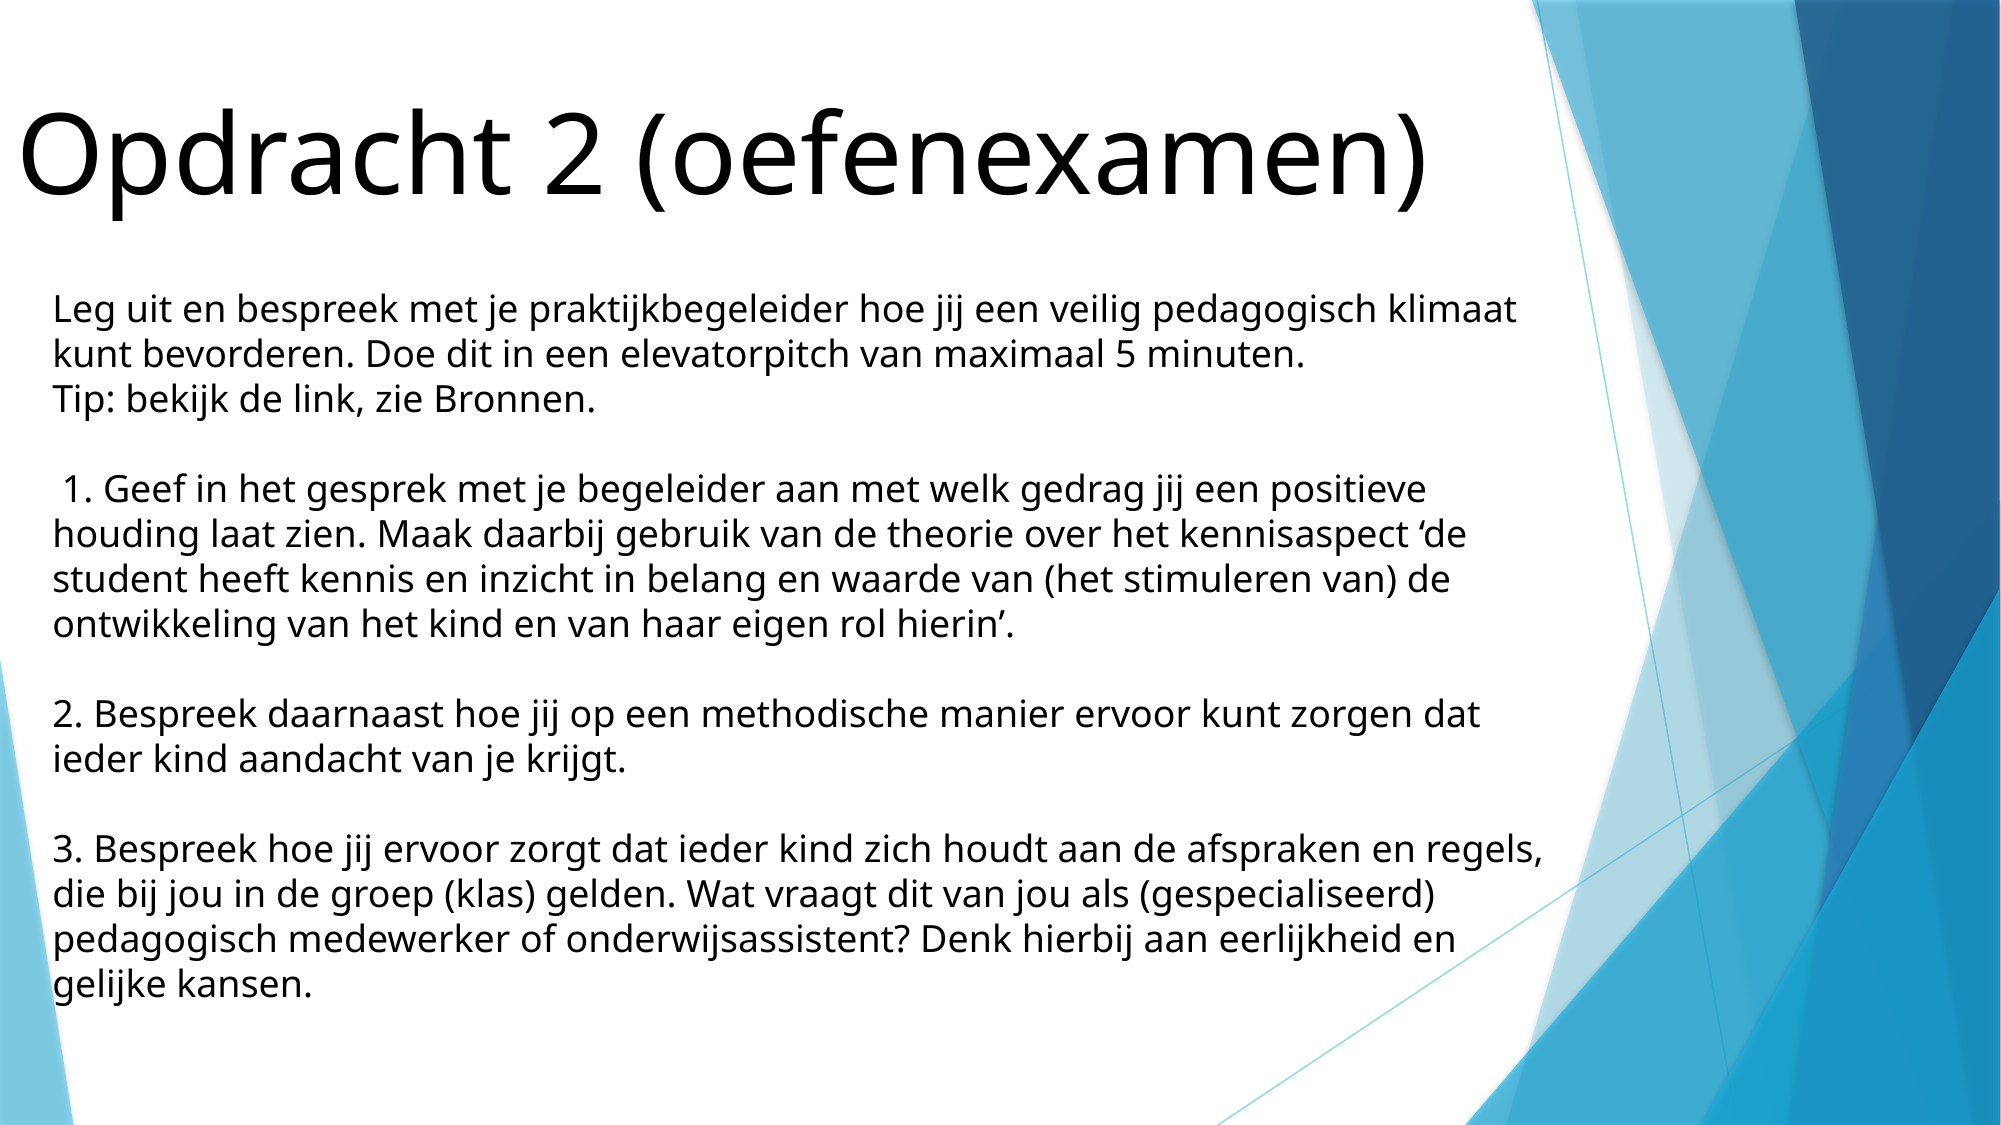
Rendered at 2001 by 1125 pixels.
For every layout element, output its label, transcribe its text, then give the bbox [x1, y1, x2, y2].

text_box Leg uit en bespreek met je praktijkbegeleider hoe jij een veilig pedagogisch klimaat kunt bevorderen. Doe dit in een elevatorpitch van maximaal 5 minuten. Tip: bekijk de link, zie Bronnen. 1. Geef in het gesprek met je begeleider aan met welk gedrag jij een positieve houding laat zien. Maak daarbij gebruik van de theorie over het kennisaspect ‘de student heeft kennis en inzicht in belang en waarde van (het stimuleren van) de ontwikkeling van het kind en van haar eigen rol hierin’. 2. Bespreek daarnaast hoe jij op een methodische manier ervoor kunt zorgen dat ieder kind aandacht van je krijgt. 3. Bespreek hoe jij ervoor zorgt dat ieder kind zich houdt aan de afspraken en regels, die bij jou in de groep (klas) gelden. Wat vraagt dit van jou als (gespecialiseerd) pedagogisch medewerker of onderwijsassistent? Denk hierbij aan eerlijkheid en gelijke kansen. [37, 278, 1580, 1013]
text_box Opdracht 2 (oefenexamen) [1, 74, 1444, 225]
